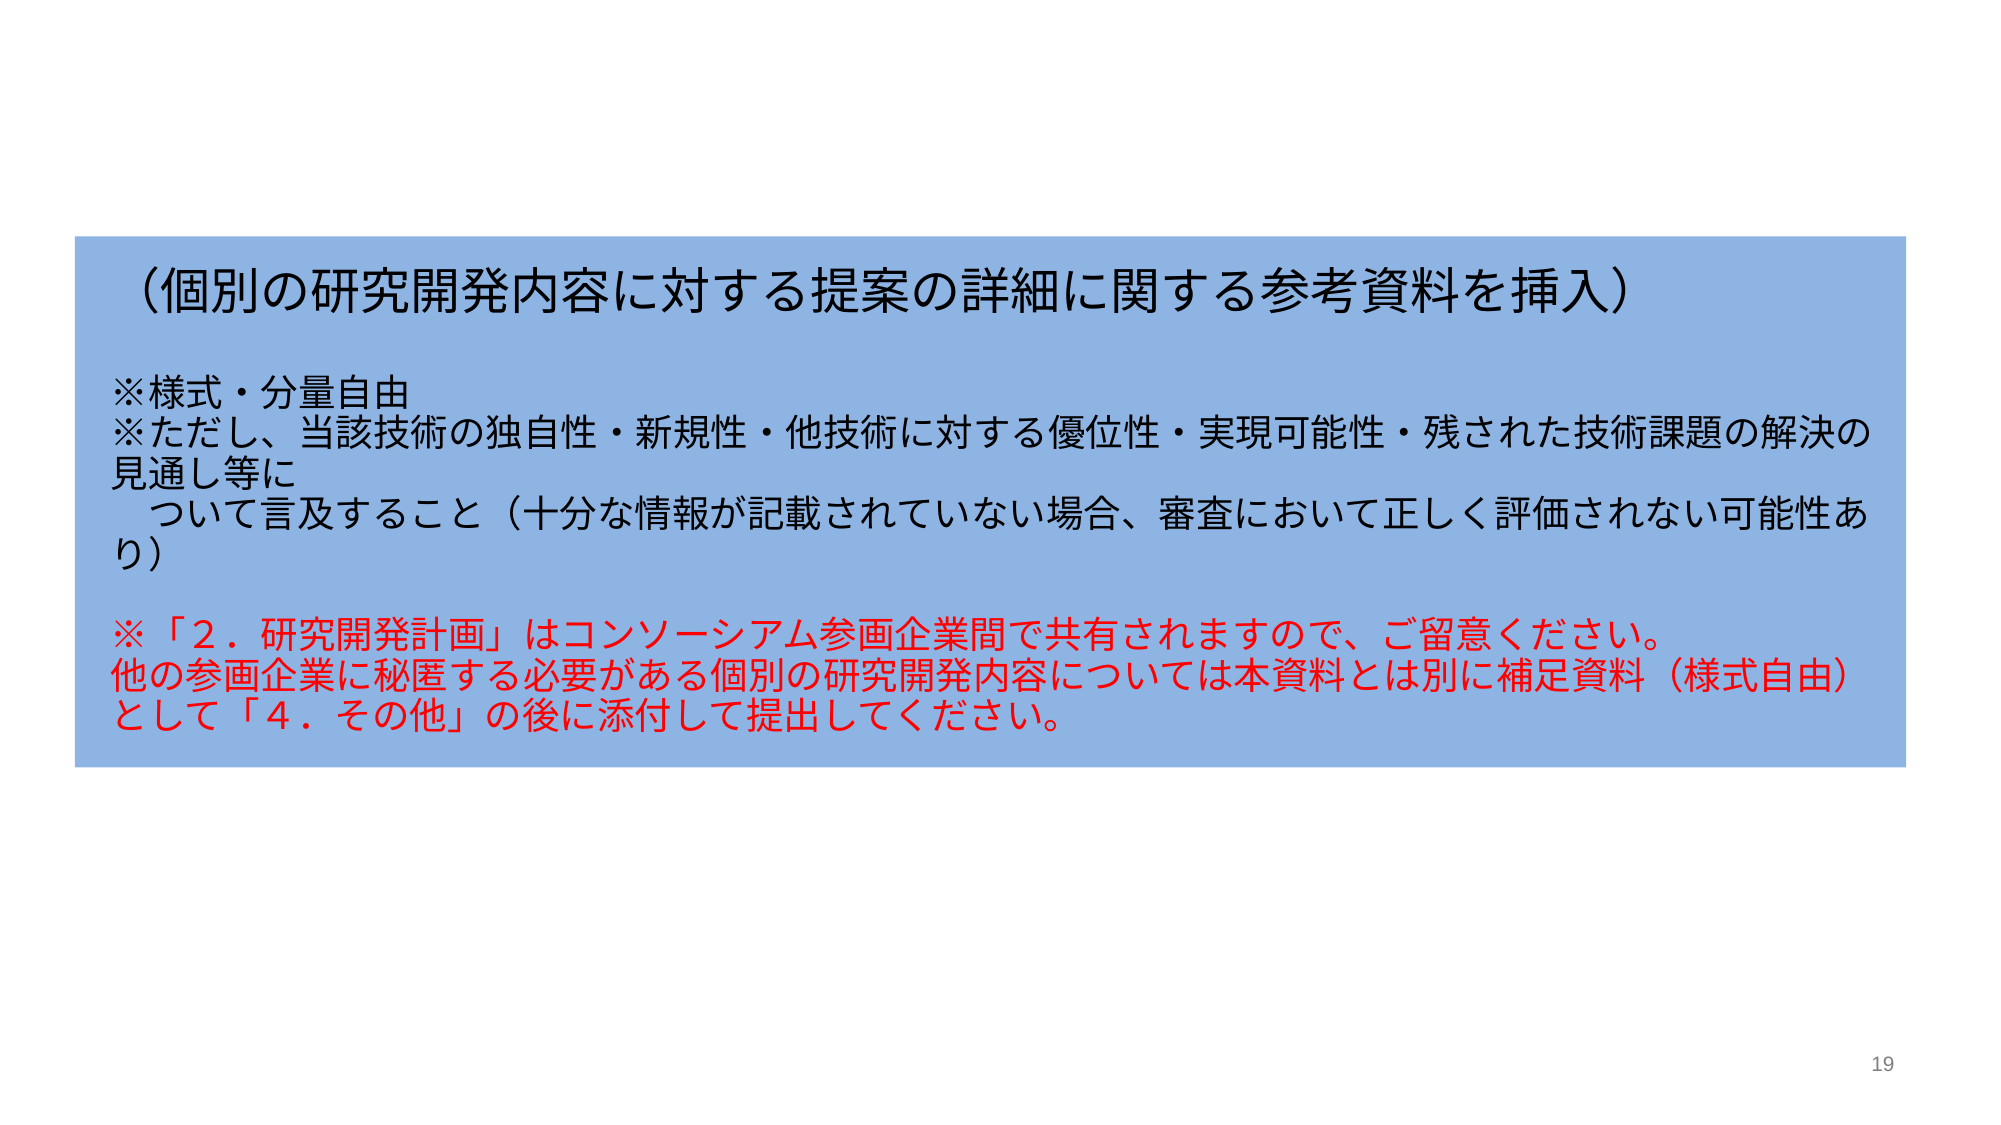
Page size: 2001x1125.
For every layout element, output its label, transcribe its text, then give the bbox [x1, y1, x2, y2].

text_box （個別の研究開発内容に対する提案の詳細に関する参考資料を挿入） ※様式・分量自由 ※ただし、当該技術の独自性・新規性・他技術に対する優位性・実現可能性・残された技術課題の解決の見通し等に ついて言及すること（十分な情報が記載されていない場合、審査において正しく評価されない可能性あり） ※「２．研究開発計画」はコンソーシアム参画企業間で共有されますので、ご留意ください。 他の参画企業に秘匿する必要がある個別の研究開発内容については本資料とは別に補足資料（様式自由）として「４．その他」の後に添付して提出してください。 [74, 236, 1907, 768]
